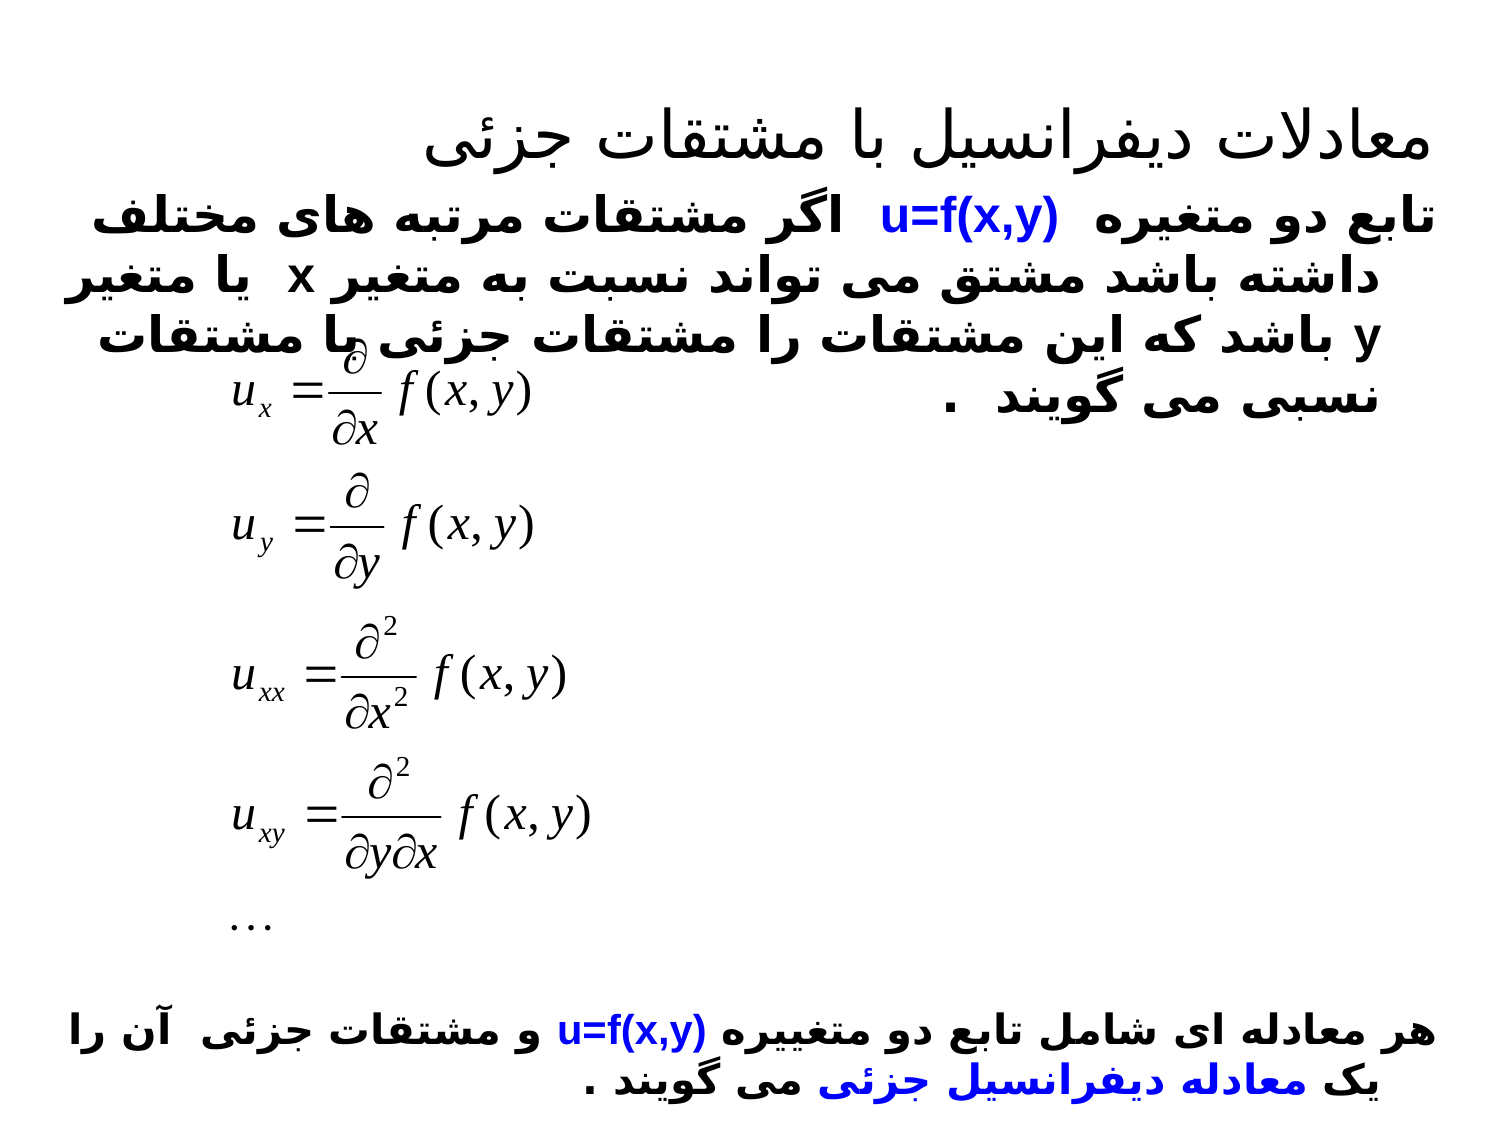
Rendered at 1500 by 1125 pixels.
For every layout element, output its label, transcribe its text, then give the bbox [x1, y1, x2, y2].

text_box تابع دو متغیره u=f(x,y) اگر مشتقات مرتبه های مختلف داشته باشد مشتق می تواند نسبت به متغیر x یا متغیر y باشد که این مشتقات را مشتقات جزئی یا مشتقات نسبی می گویند . هر معادله ای شامل تابع دو متغییره u=f(x,y) و مشتقات جزئی آن را یک معادله دیفرانسیل جزئی می گویند . [24, 174, 1453, 1018]
title معادلات دیفرانسیل با مشتقات جزئی [237, 74, 1471, 190]
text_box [224, 324, 601, 943]
